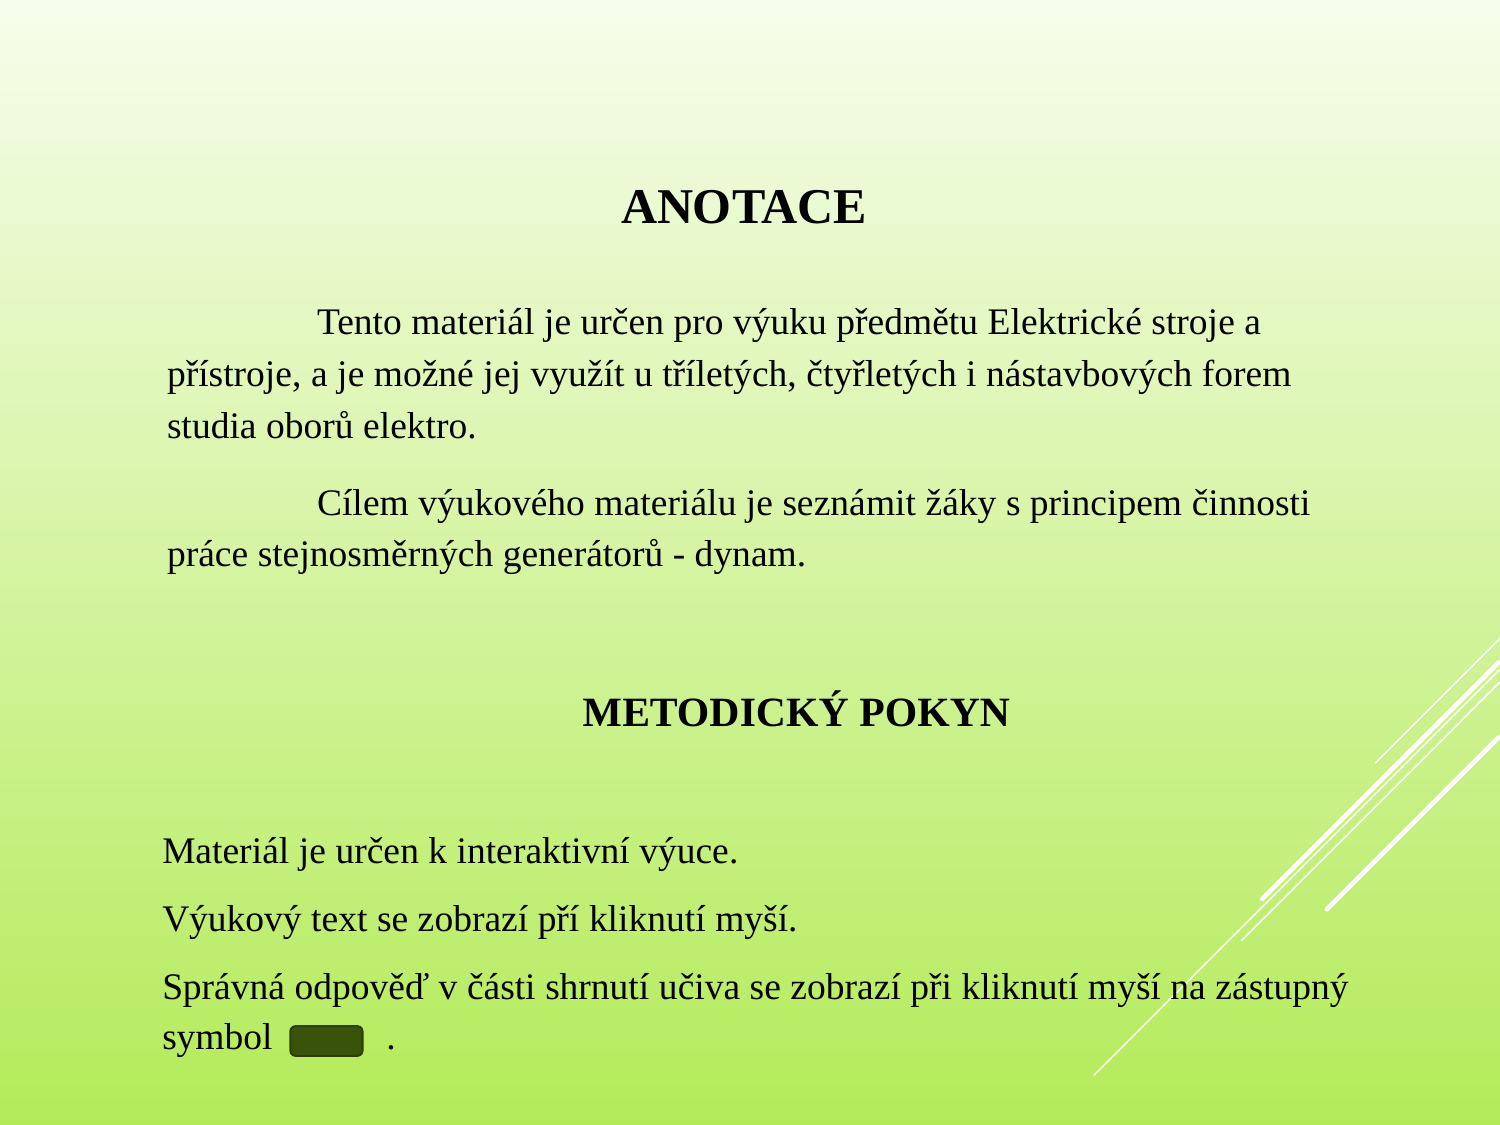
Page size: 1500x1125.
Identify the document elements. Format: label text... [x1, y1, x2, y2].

text_box [289, 1025, 364, 1057]
text_box Tento materiál je určen pro výuku předmětu Elektrické stroje a přístroje, a je možné jej využít u tříletých, čtyřletých i nástavbových forem studia oborů elektro. Cílem výukového materiálu je seznámit žáky s principem činnosti práce stejnosměrných generátorů - dynam. [152, 283, 1336, 582]
text_box ANOTACE [218, 160, 1269, 242]
text_box METODICKÝ POKYN Materiál je určen k interaktivní výuce. Výukový text se zobrazí pří kliknutí myší. Správná odpověď v části shrnutí učiva se zobrazí při kliknutí myší na zástupný symbol . [147, 672, 1446, 1125]
